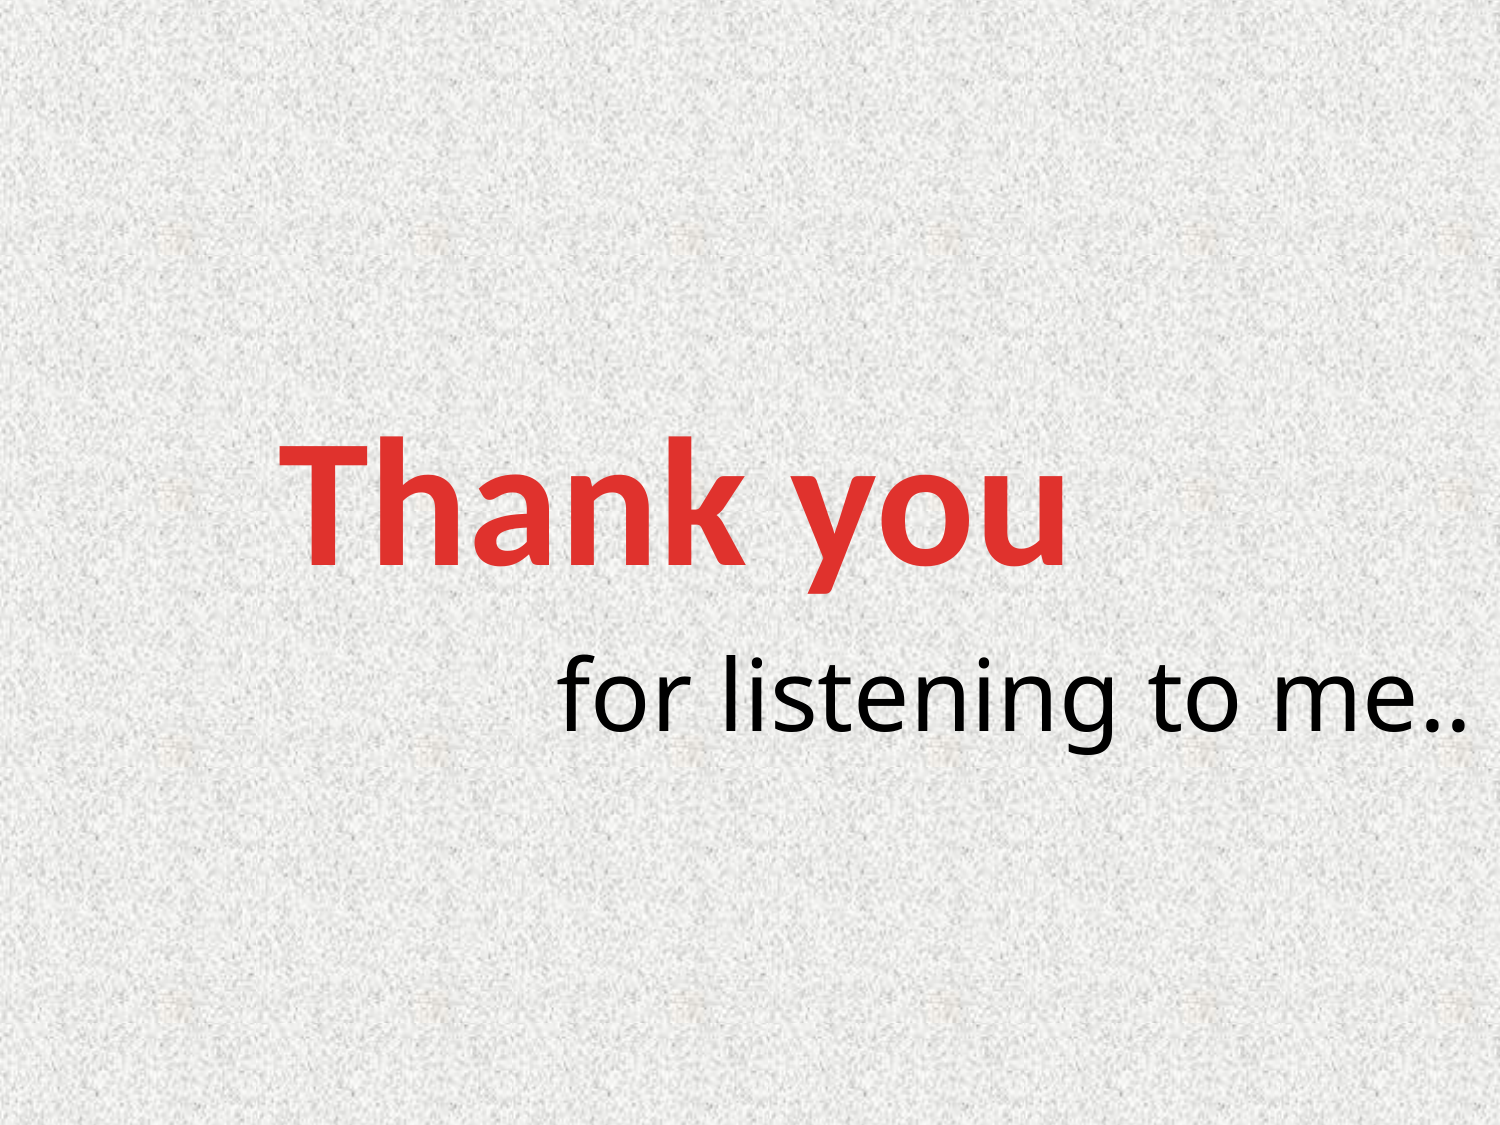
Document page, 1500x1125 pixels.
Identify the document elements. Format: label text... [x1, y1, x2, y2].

text_box Thank you [246, 374, 1108, 610]
title for listening to me.. [339, 597, 1500, 786]
picture [0, 0, 1500, 1125]
